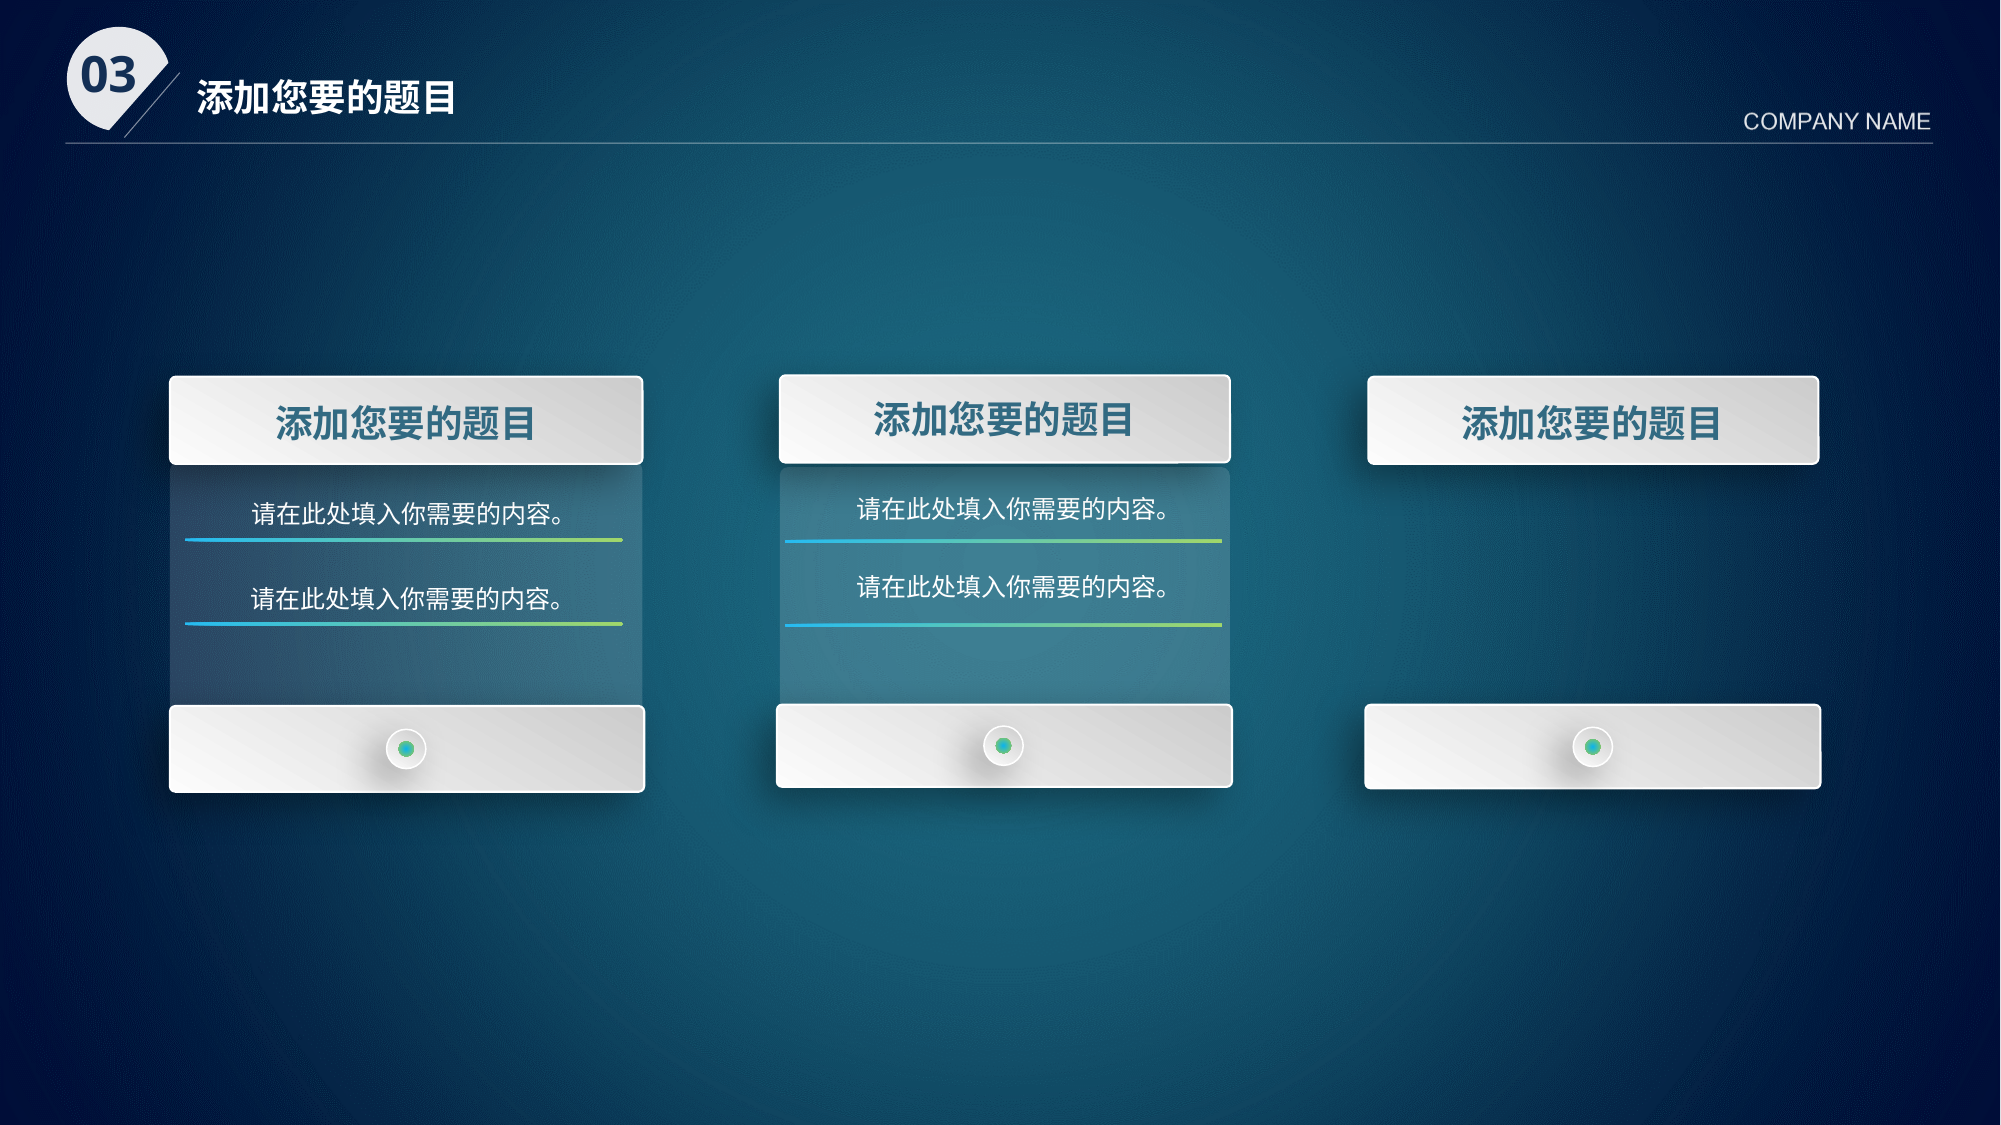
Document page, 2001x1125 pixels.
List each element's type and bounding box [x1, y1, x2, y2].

picture [0, 0, 2001, 1125]
text_box [169, 376, 645, 792]
text_box [1365, 376, 1821, 789]
text_box [776, 375, 1232, 787]
